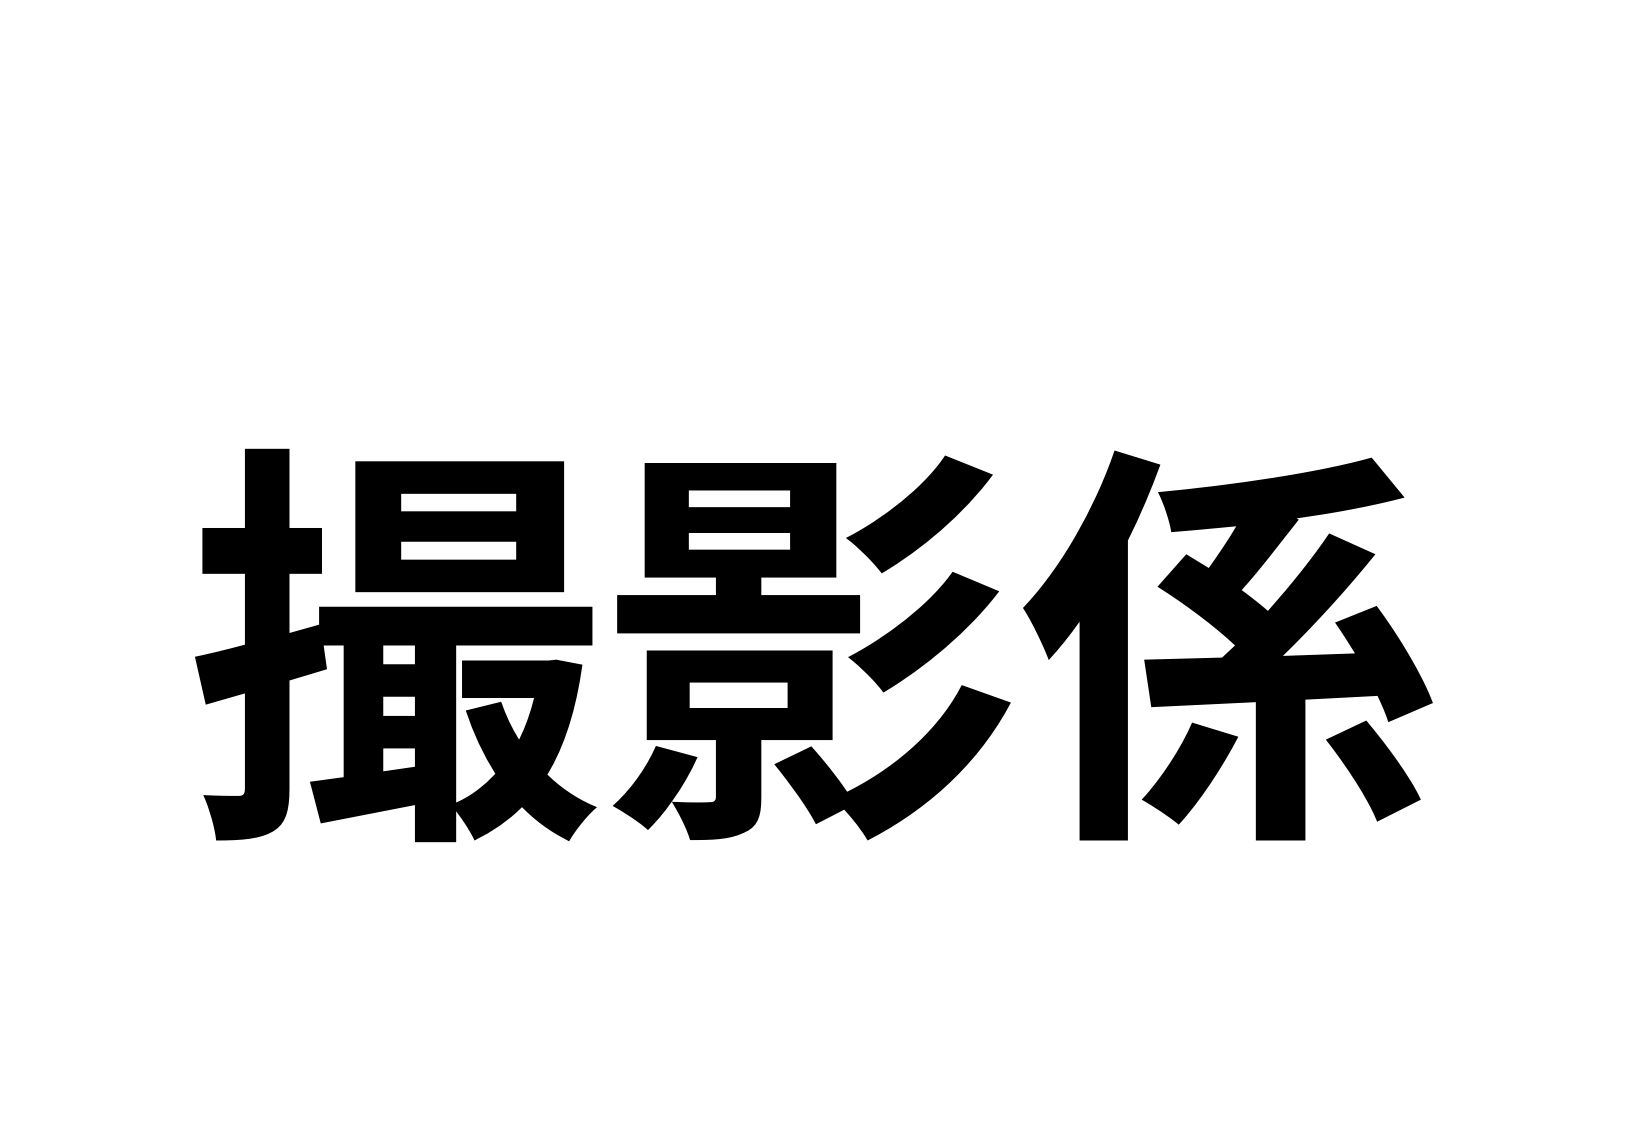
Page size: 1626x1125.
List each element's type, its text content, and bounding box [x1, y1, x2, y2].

text_box 撮影係 [187, 386, 1438, 887]
